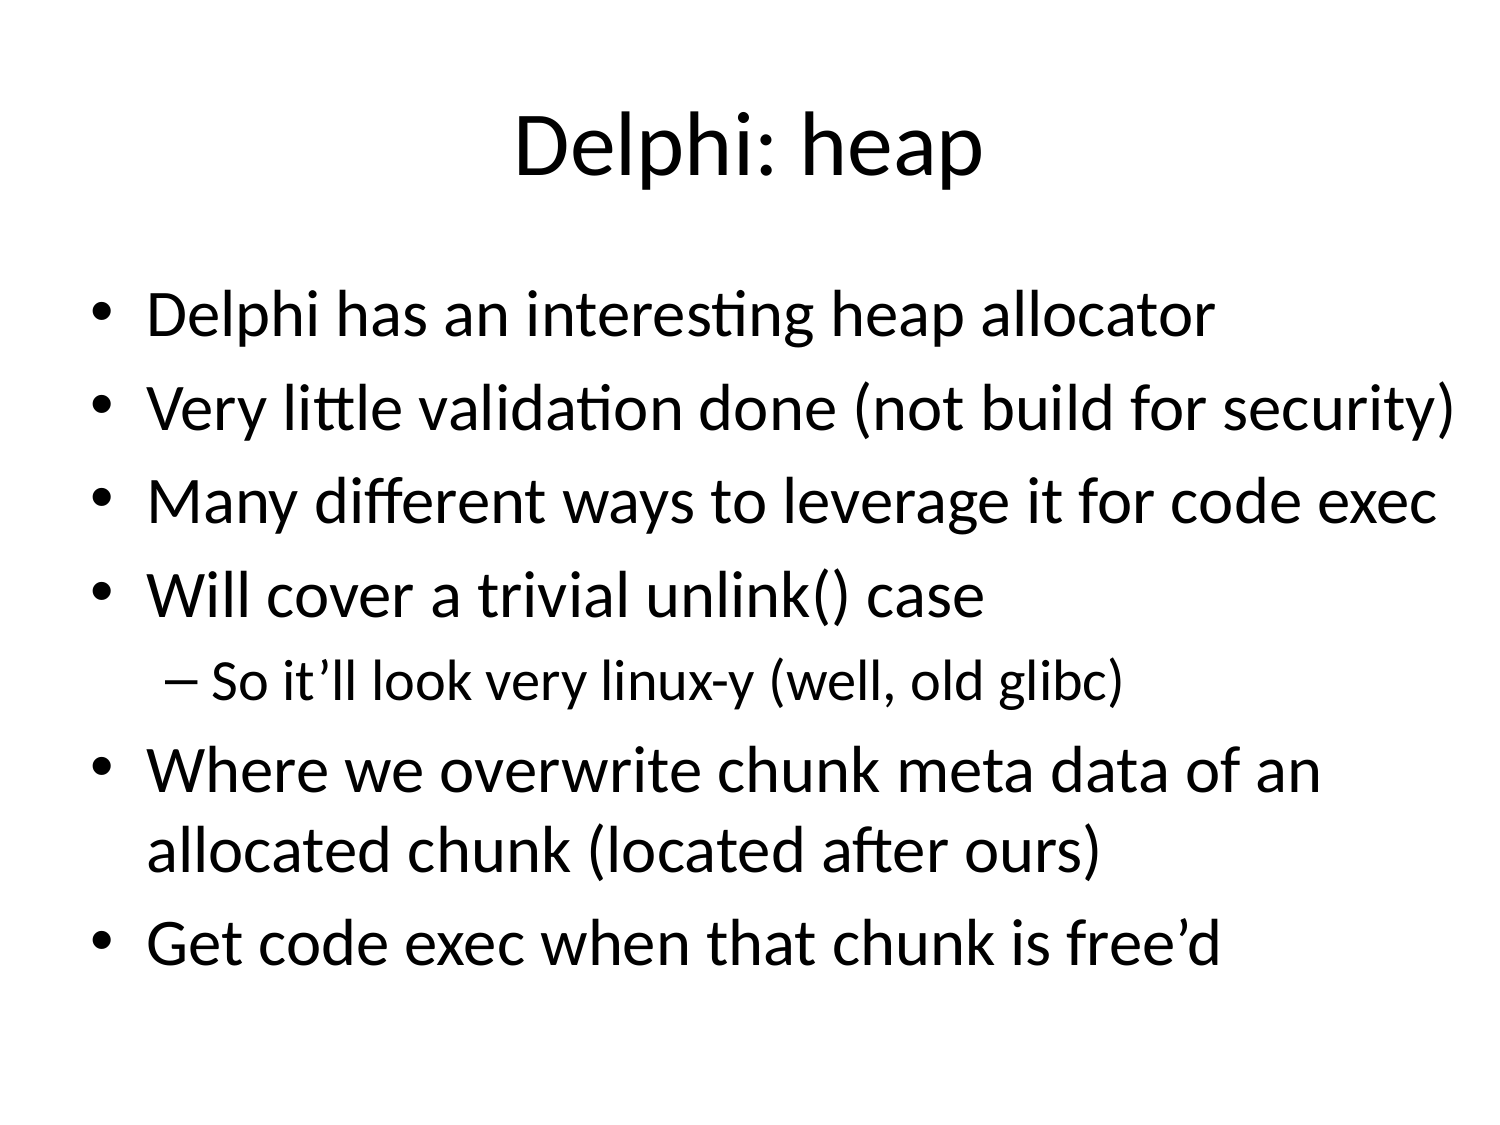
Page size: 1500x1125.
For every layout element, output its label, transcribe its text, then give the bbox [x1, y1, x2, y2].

title Delphi: heap [75, 45, 1425, 233]
list Delphi has an interesting heap allocator Very little validation done (not build for security) Many different ways to leverage it for code exec Will cover a trivial unlink() case So it’ll look very linux-y (well, old glibc) Where we overwrite chunk meta data of an allocated chunk (located after ours) Get code exec when that chunk is free’d [75, 262, 1500, 1005]
